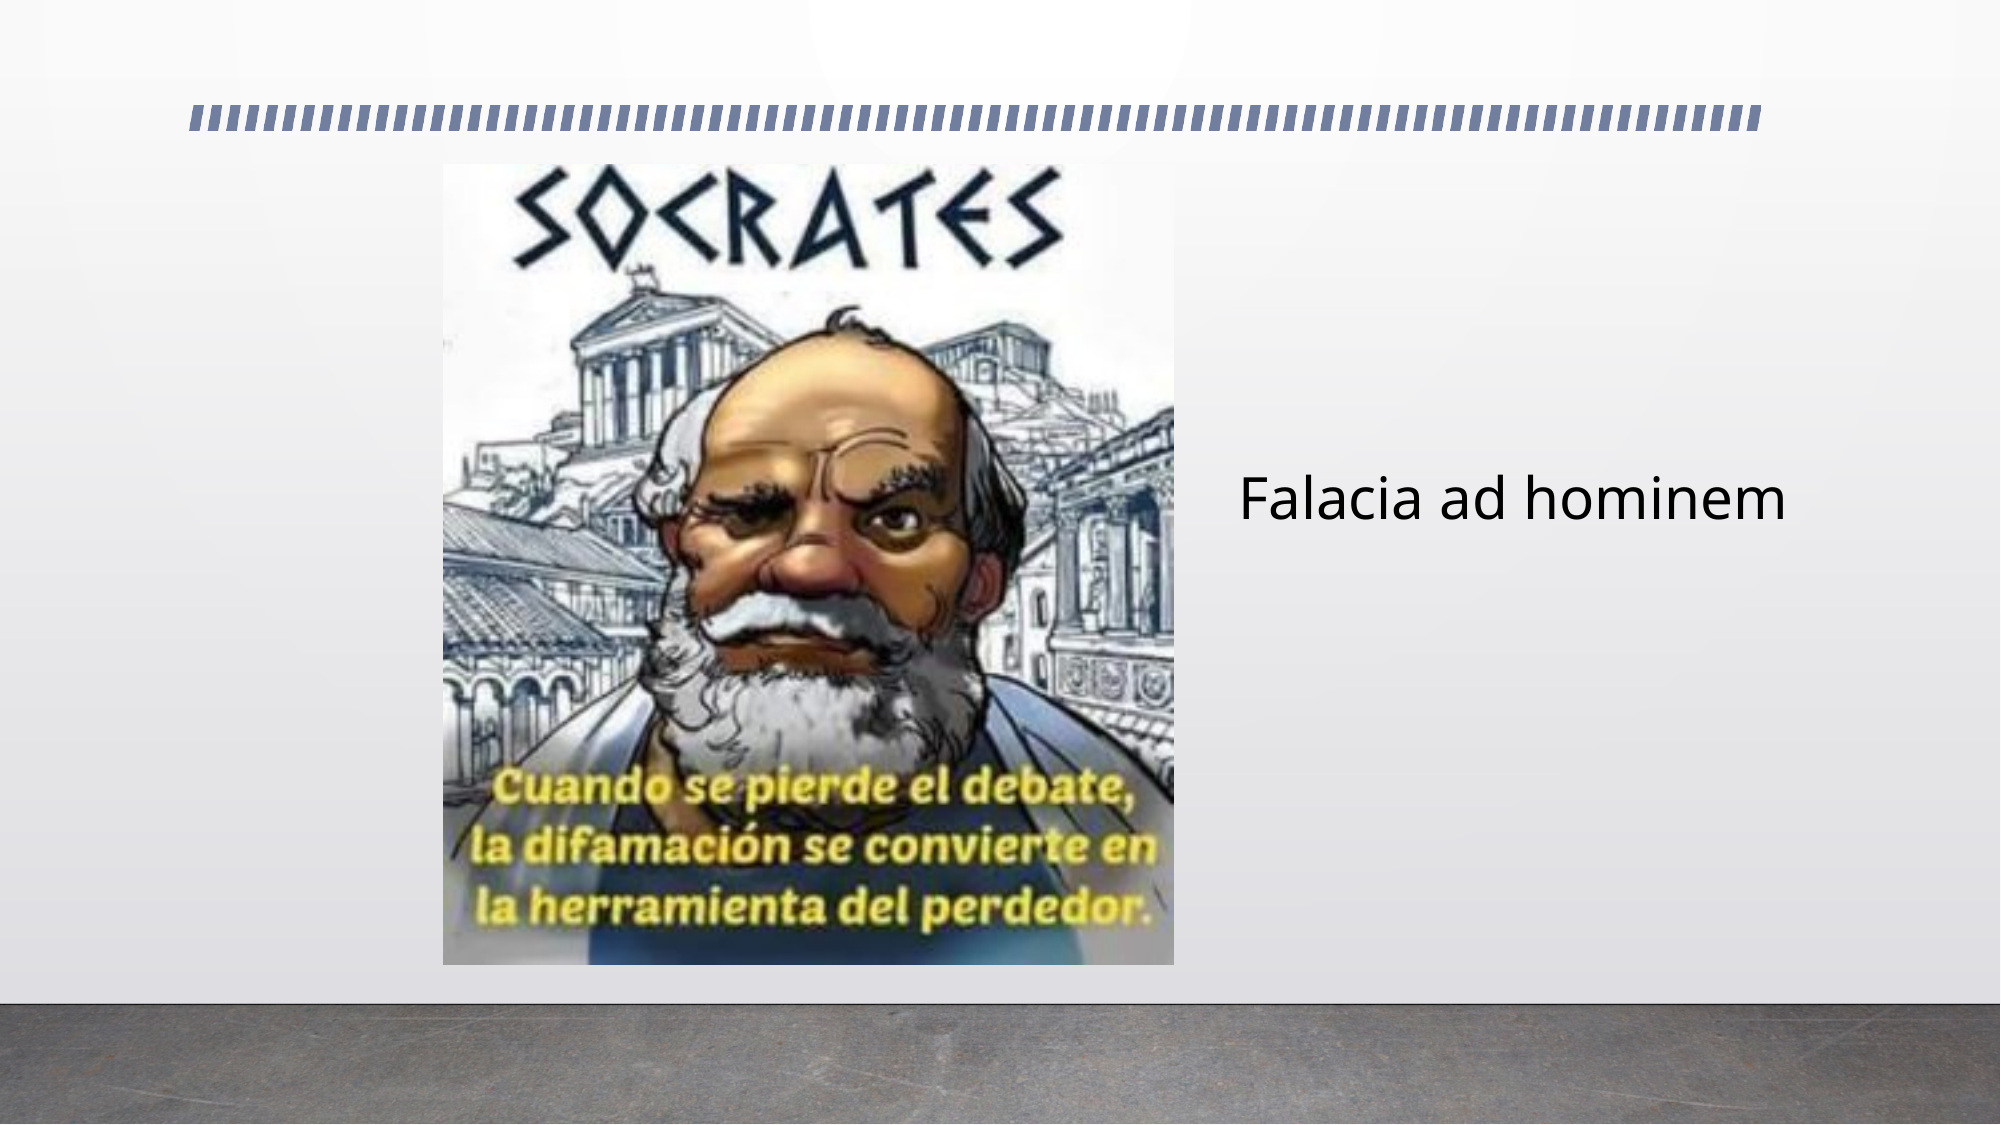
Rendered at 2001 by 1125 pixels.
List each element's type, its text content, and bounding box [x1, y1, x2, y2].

text_box Falacia ad hominem [1223, 454, 1803, 539]
picture [0, 1004, 2000, 1124]
picture [443, 164, 1175, 965]
